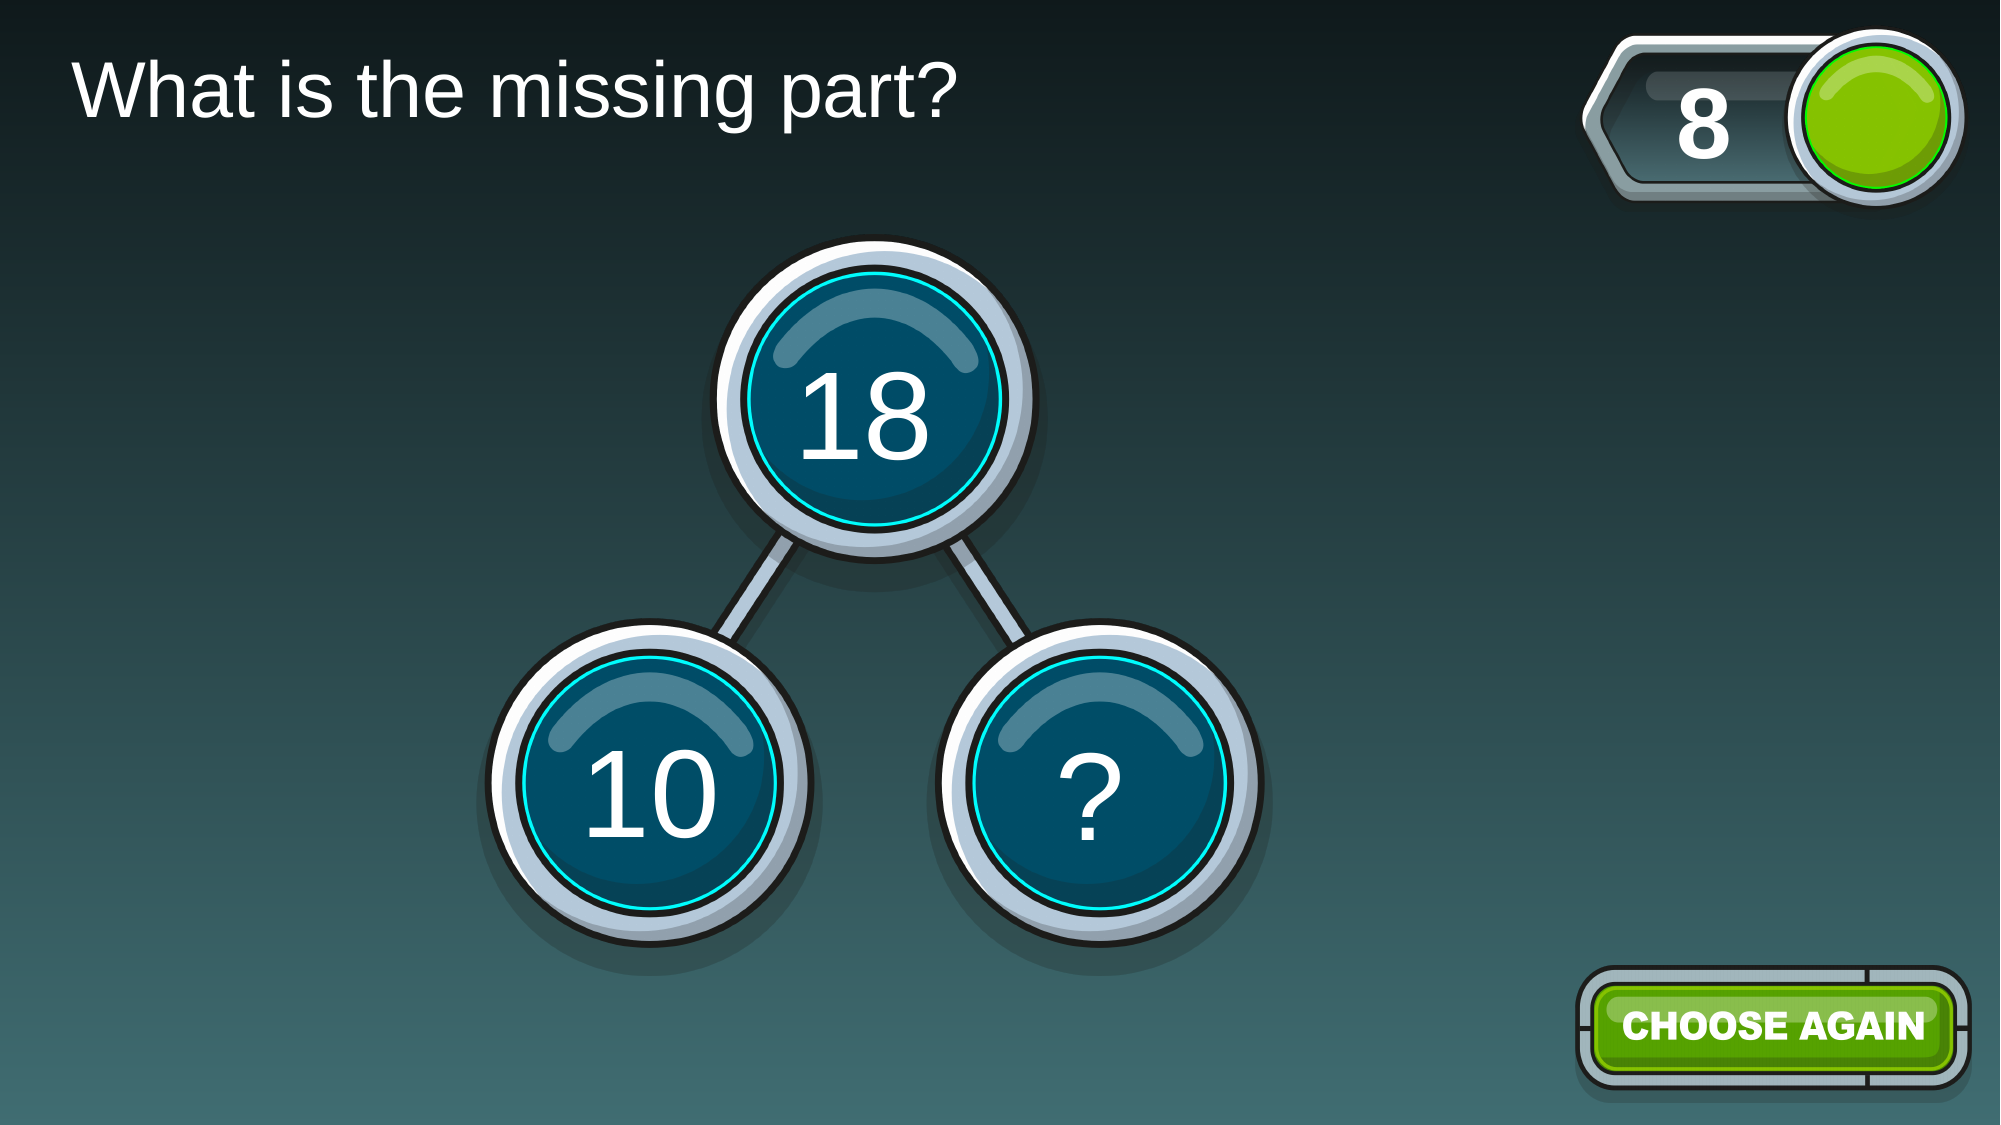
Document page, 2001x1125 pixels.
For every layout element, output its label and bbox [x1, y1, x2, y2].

picture [1575, 25, 1971, 221]
text_box [55, 30, 1544, 165]
picture [475, 234, 1273, 976]
picture [1575, 965, 1972, 1104]
